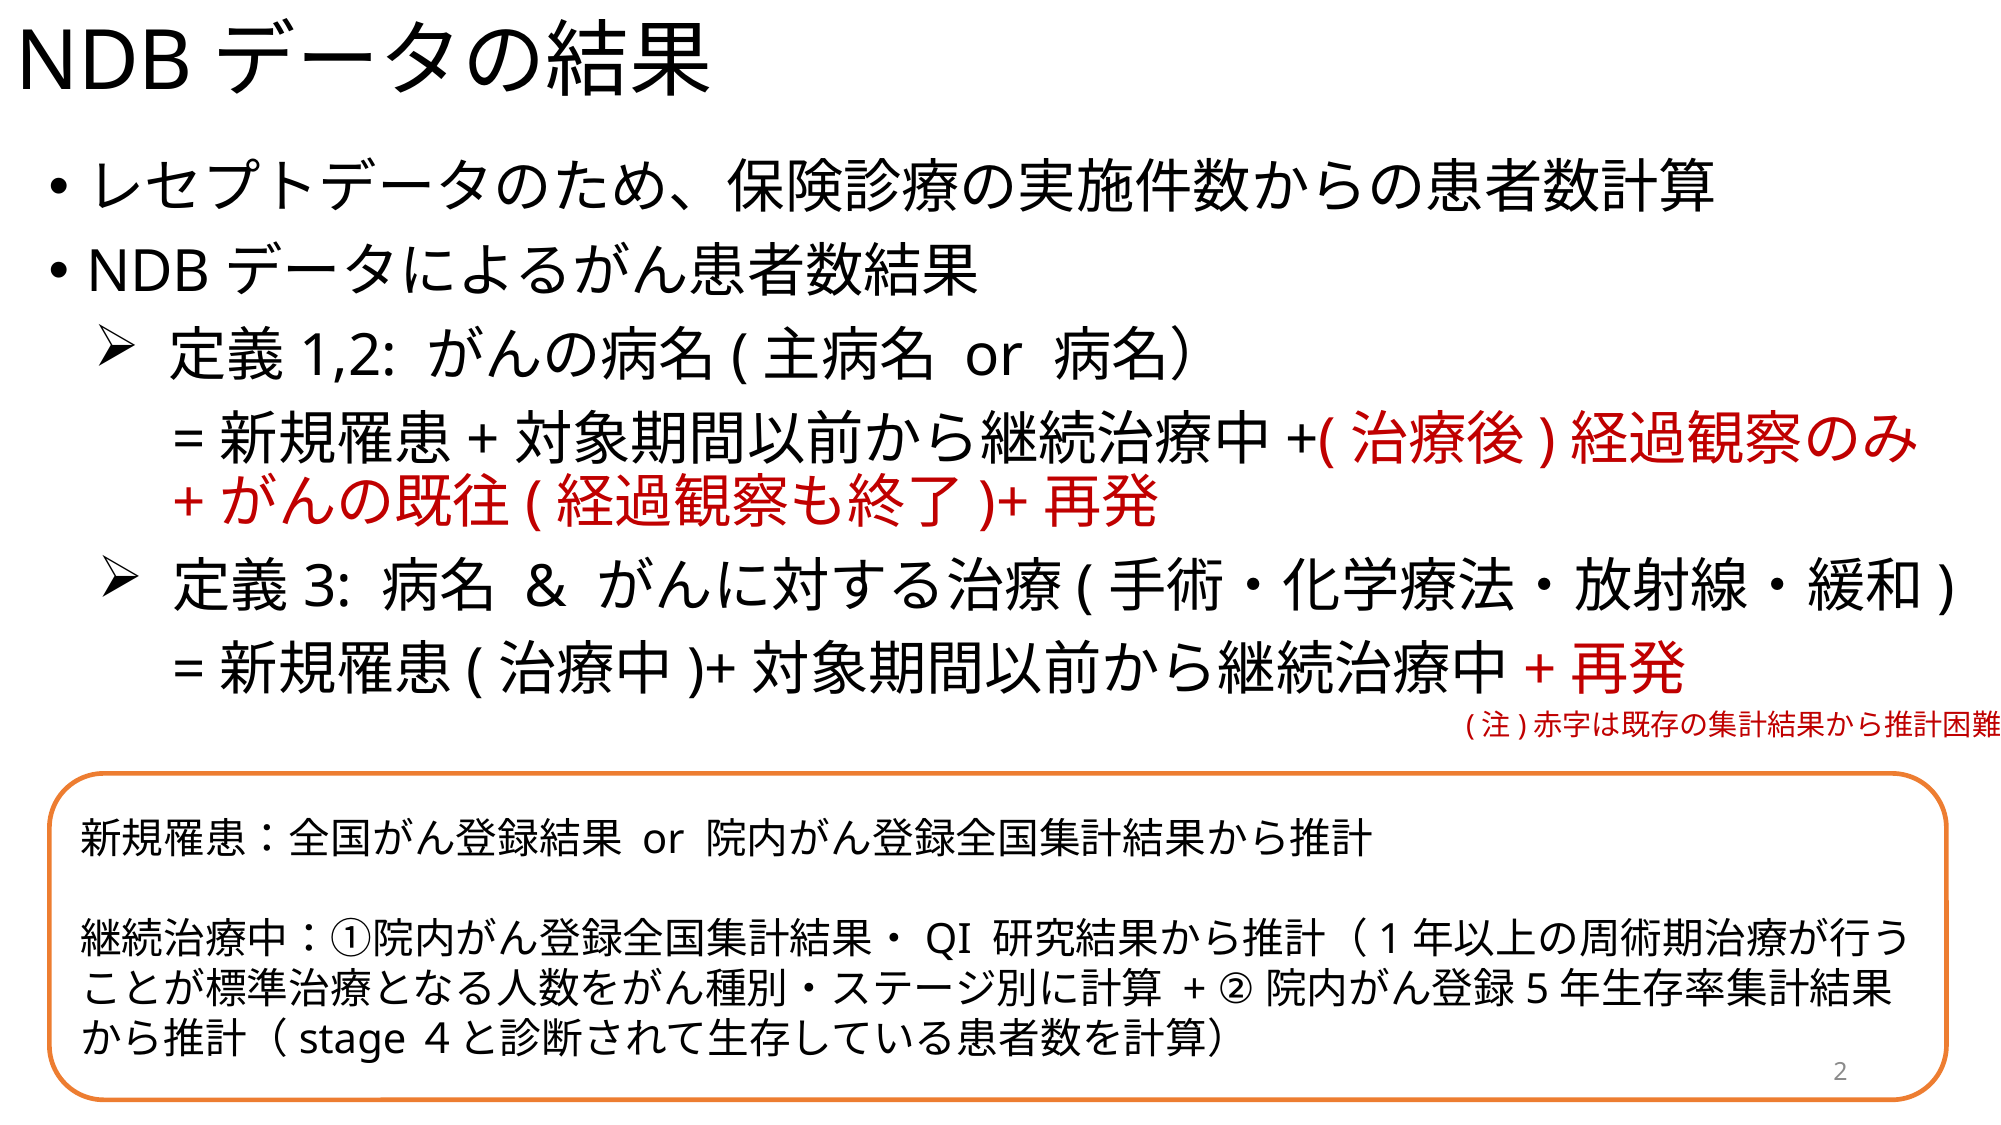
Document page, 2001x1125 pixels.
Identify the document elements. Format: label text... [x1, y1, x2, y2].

list レセプトデータのため、保険診療の実施件数からの患者数計算 NDBデータによるがん患者数結果 定義1,2: がんの病名(主病名 or 病名） =新規罹患+対象期間以前から継続治療中+(治療後)経過観察のみ +がんの既往(経過観察も終了)+再発 定義3: 病名 & がんに対する治療(手術・化学療法・放射線・緩和) =新規罹患(治療中)+対象期間以前から継続治療中+再発 [33, 149, 1982, 1014]
slide_number 2 [1412, 1042, 1863, 1103]
title NDBデータの結果 [0, 0, 1725, 126]
text_box (注)赤字は既存の集計結果から推計困難 [1451, 698, 2000, 749]
text_box 新規罹患：全国がん登録結果 or 院内がん登録全国集計結果から推計 継続治療中：①院内がん登録全国集計結果・QI 研究結果から推計（1年以上の周術期治療が行うことが標準治療となる人数をがん種別・ステージ別に計算 + ②院内がん登録5年生存率集計結果から推計（stage４と診断されて生存している患者数を計算） [48, 772, 1948, 1101]
